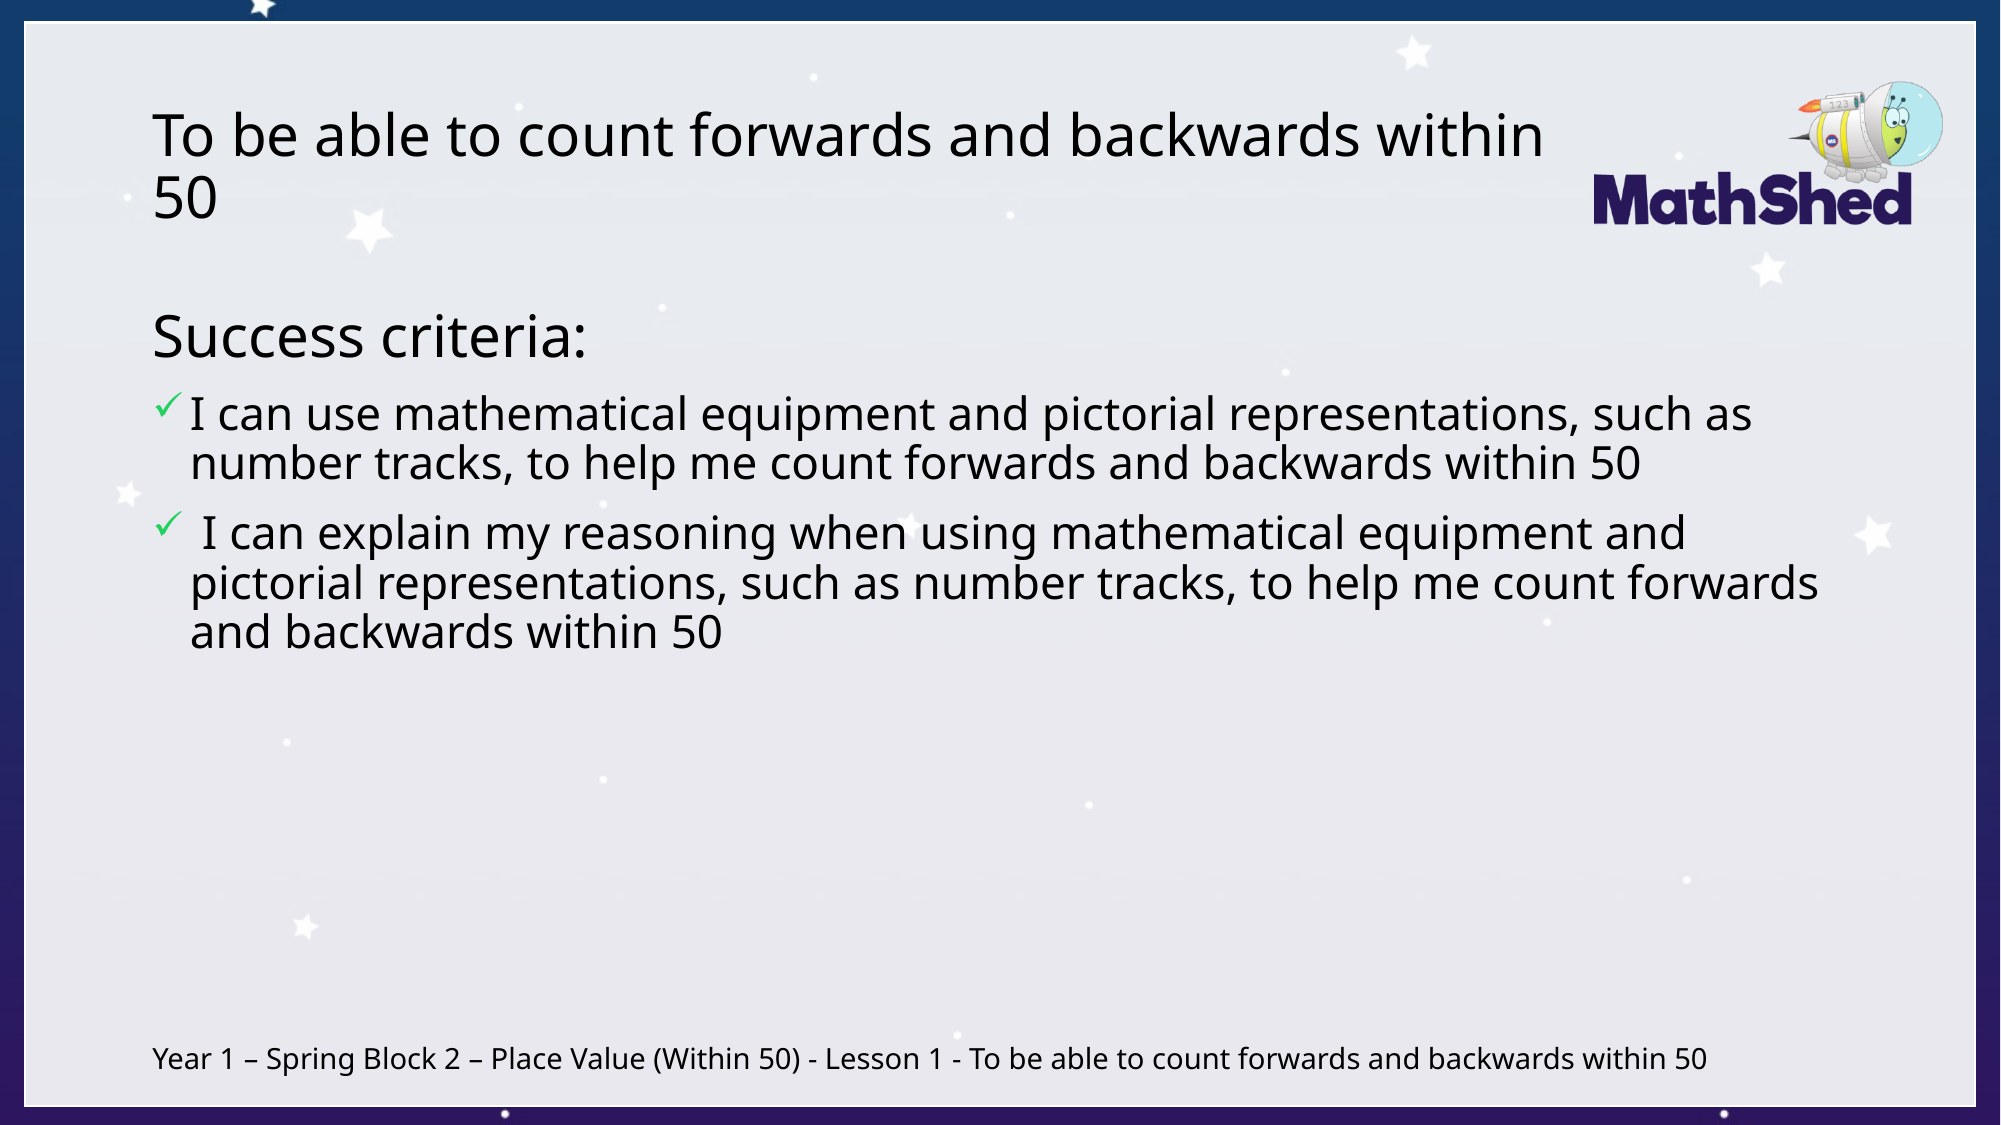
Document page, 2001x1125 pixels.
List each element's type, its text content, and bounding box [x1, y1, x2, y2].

footer Year 1 – Spring Block 2 – Place Value (Within 50) - Lesson 1 - To be able to count forwards and backwards within 50 [137, 1033, 1863, 1093]
title To be able to count forwards and backwards within 50 [137, 59, 1578, 278]
picture [0, 0, 2001, 1125]
list Success criteria: I can use mathematical equipment and pictorial representations, such as number tracks, to help me count forwards and backwards within 50 I can explain my reasoning when using mathematical equipment and pictorial representations, such as number tracks, to help me count forwards and backwards within 50 [137, 299, 1863, 1014]
